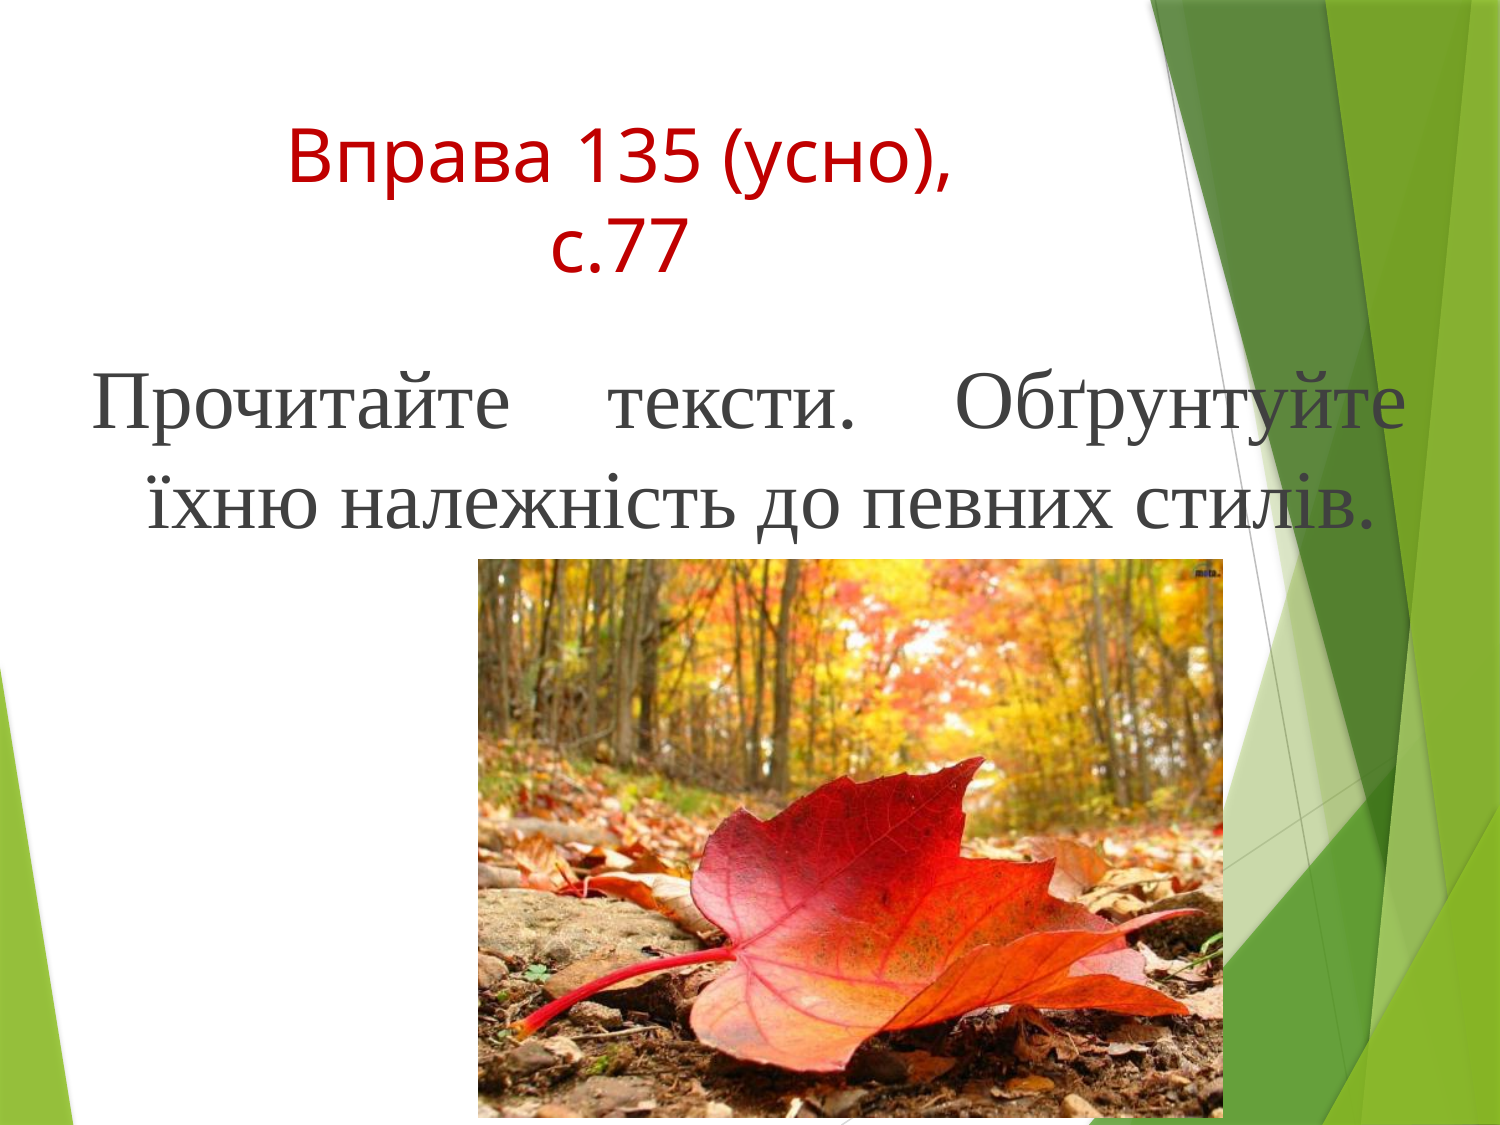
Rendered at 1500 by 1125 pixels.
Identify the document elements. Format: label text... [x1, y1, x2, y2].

title Вправа 135 (усно), с.77 [99, 99, 1142, 317]
picture [477, 559, 1223, 1119]
list Прочитайте тексти. Обґрунтуйте їхню належність до певних стилів. [76, 338, 1424, 992]
